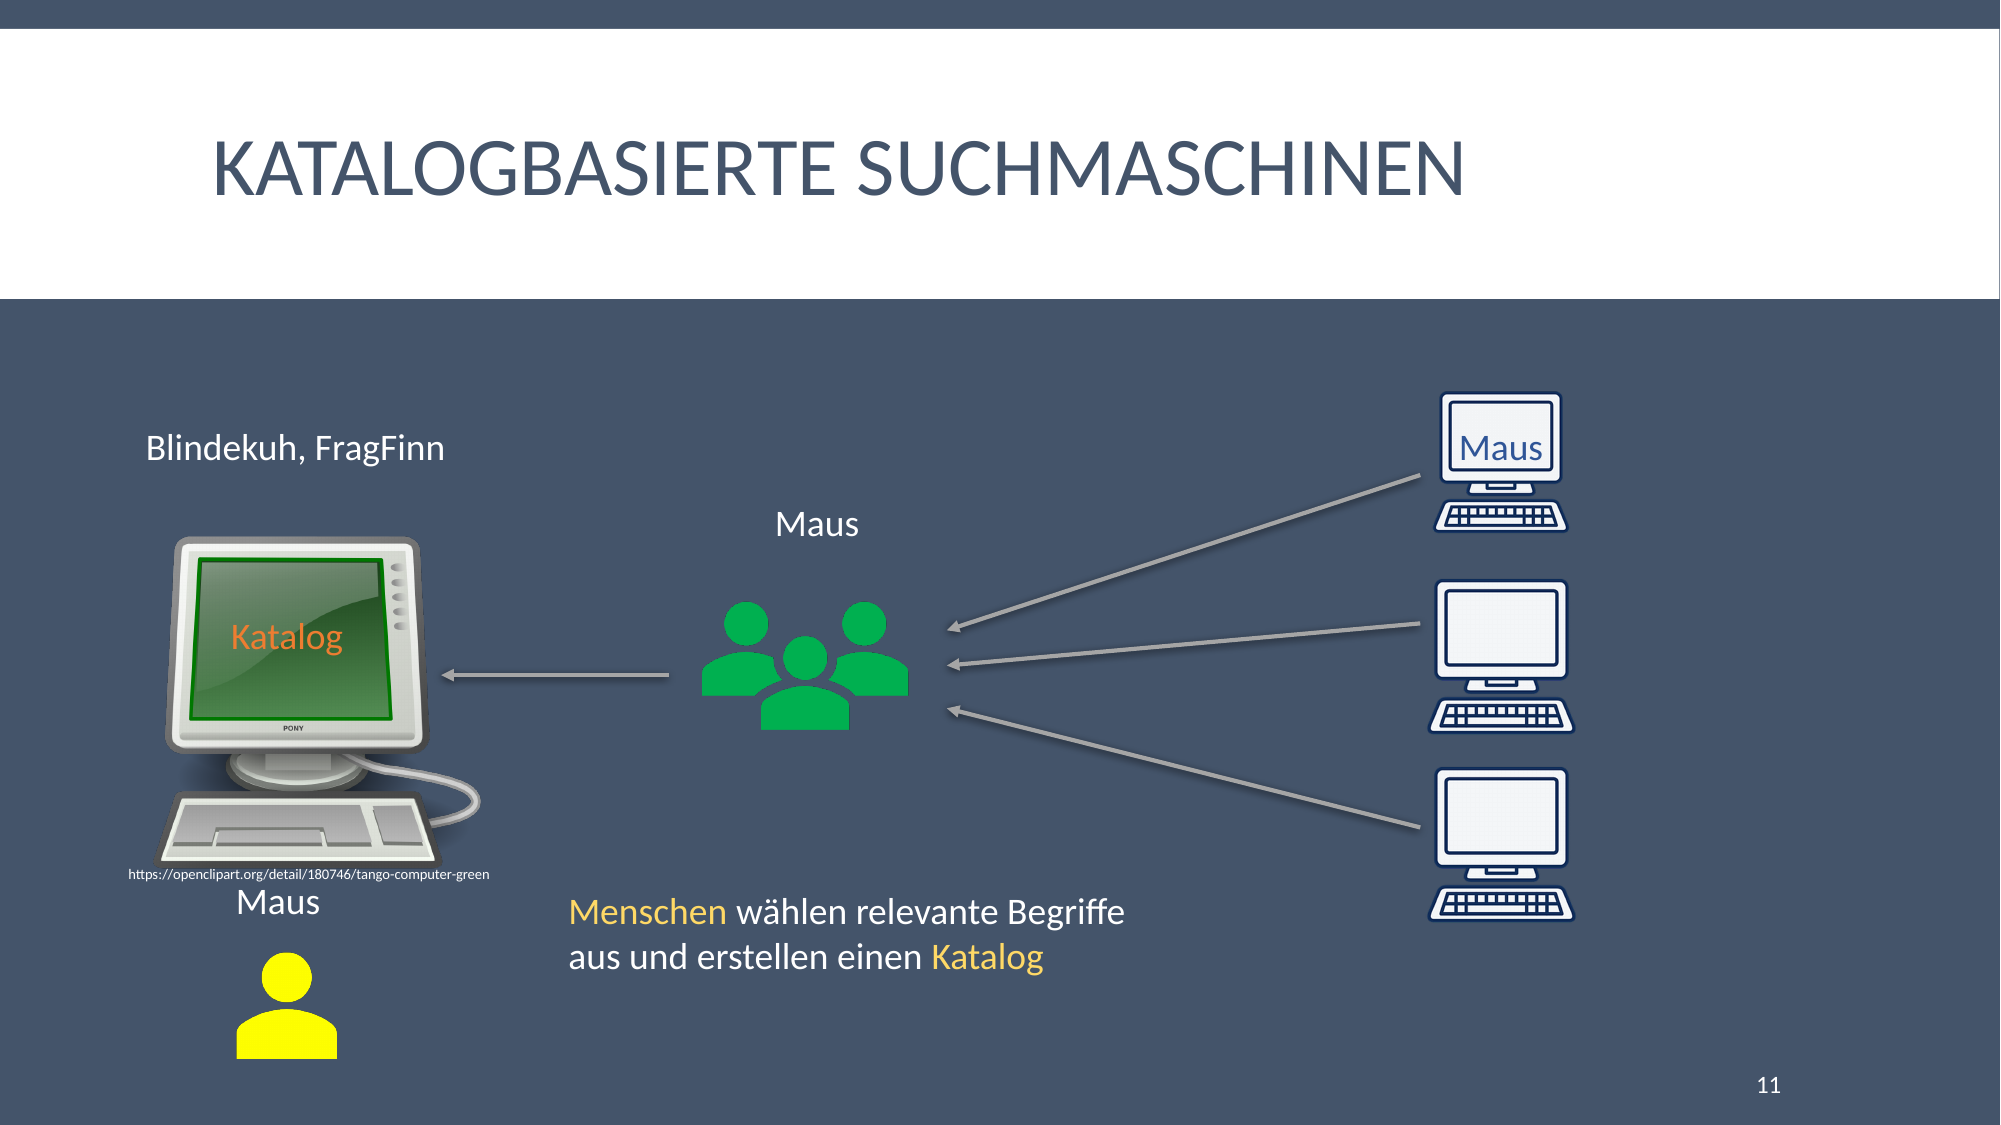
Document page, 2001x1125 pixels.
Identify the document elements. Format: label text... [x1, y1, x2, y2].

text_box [946, 474, 1421, 619]
text_box https://openclipart.org/detail/180746/tango-computer-green [113, 857, 521, 890]
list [687, 547, 924, 784]
text_box Maus [205, 890, 351, 929]
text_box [946, 623, 1421, 666]
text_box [1388, 385, 1615, 931]
title Katalogbasierte Suchmaschinen [197, 46, 1803, 295]
text_box Menschen wählen relevante Begriffe aus und erstellen einen Katalog [553, 879, 1196, 985]
picture [210, 929, 362, 1081]
slide_number 11 [1748, 1053, 1904, 1114]
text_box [946, 708, 1421, 828]
picture [153, 536, 481, 869]
text_box Blindekuh, FragFinn [131, 415, 461, 476]
text_box Maus [745, 492, 890, 543]
